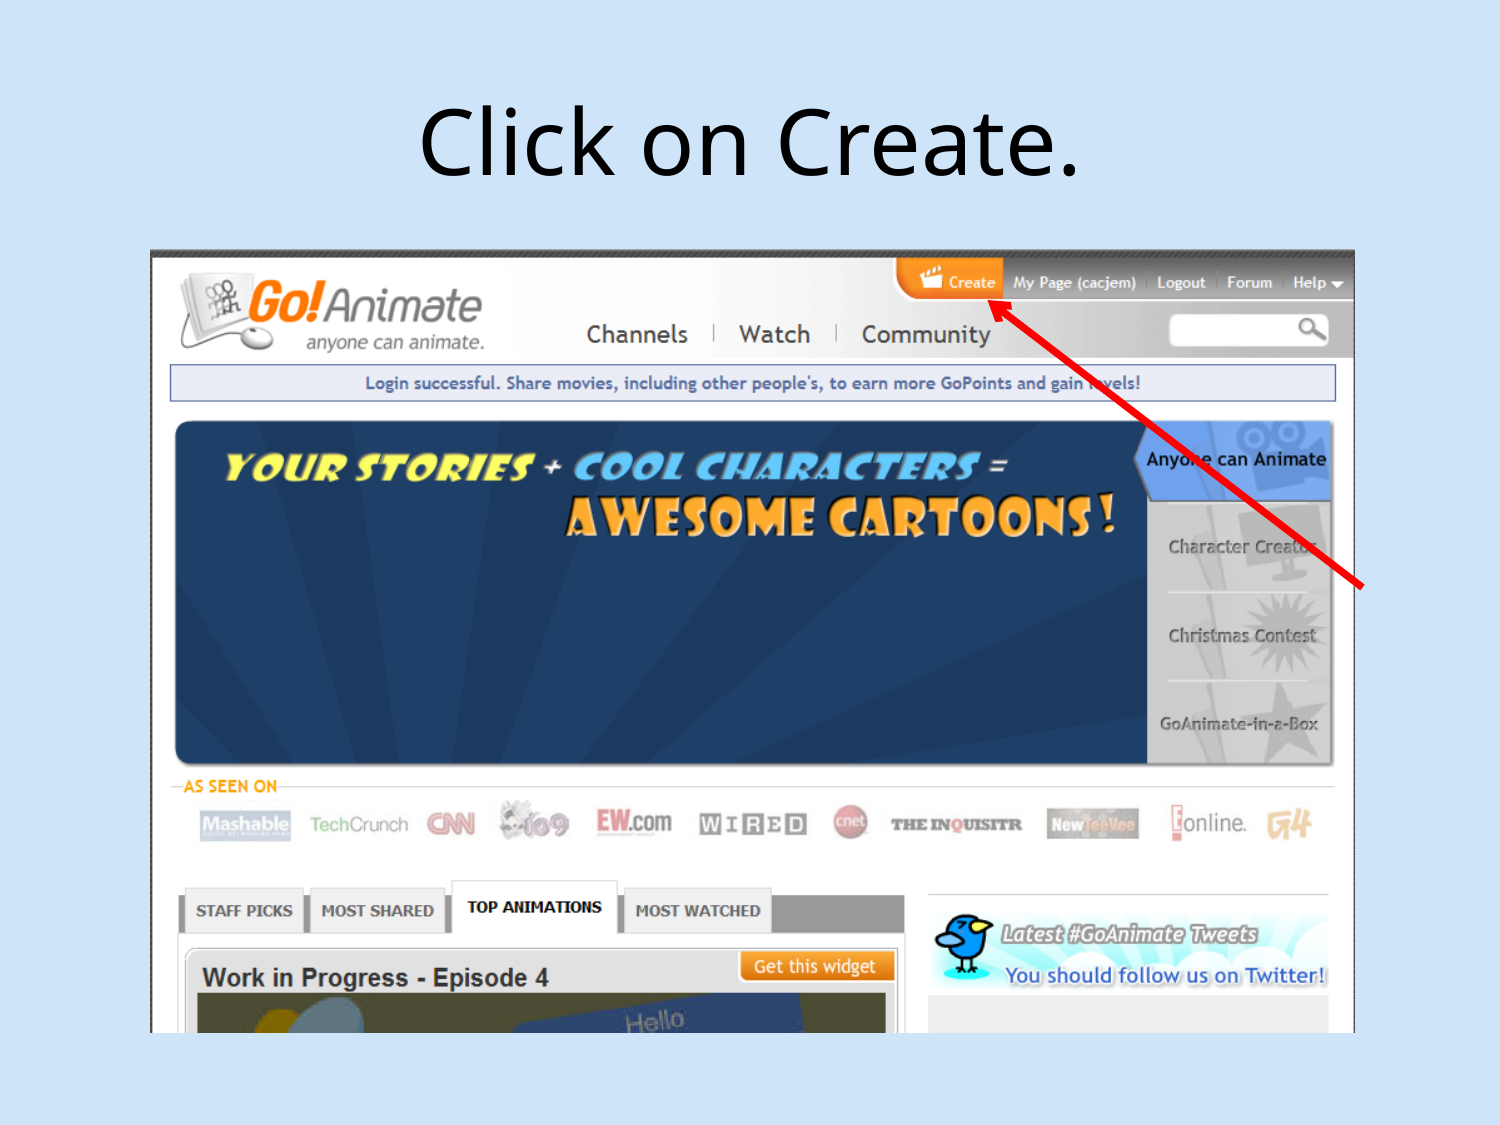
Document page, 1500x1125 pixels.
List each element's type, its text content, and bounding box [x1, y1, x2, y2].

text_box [987, 299, 1363, 588]
picture [149, 249, 1355, 1034]
title Click on Create. [75, 45, 1425, 233]
